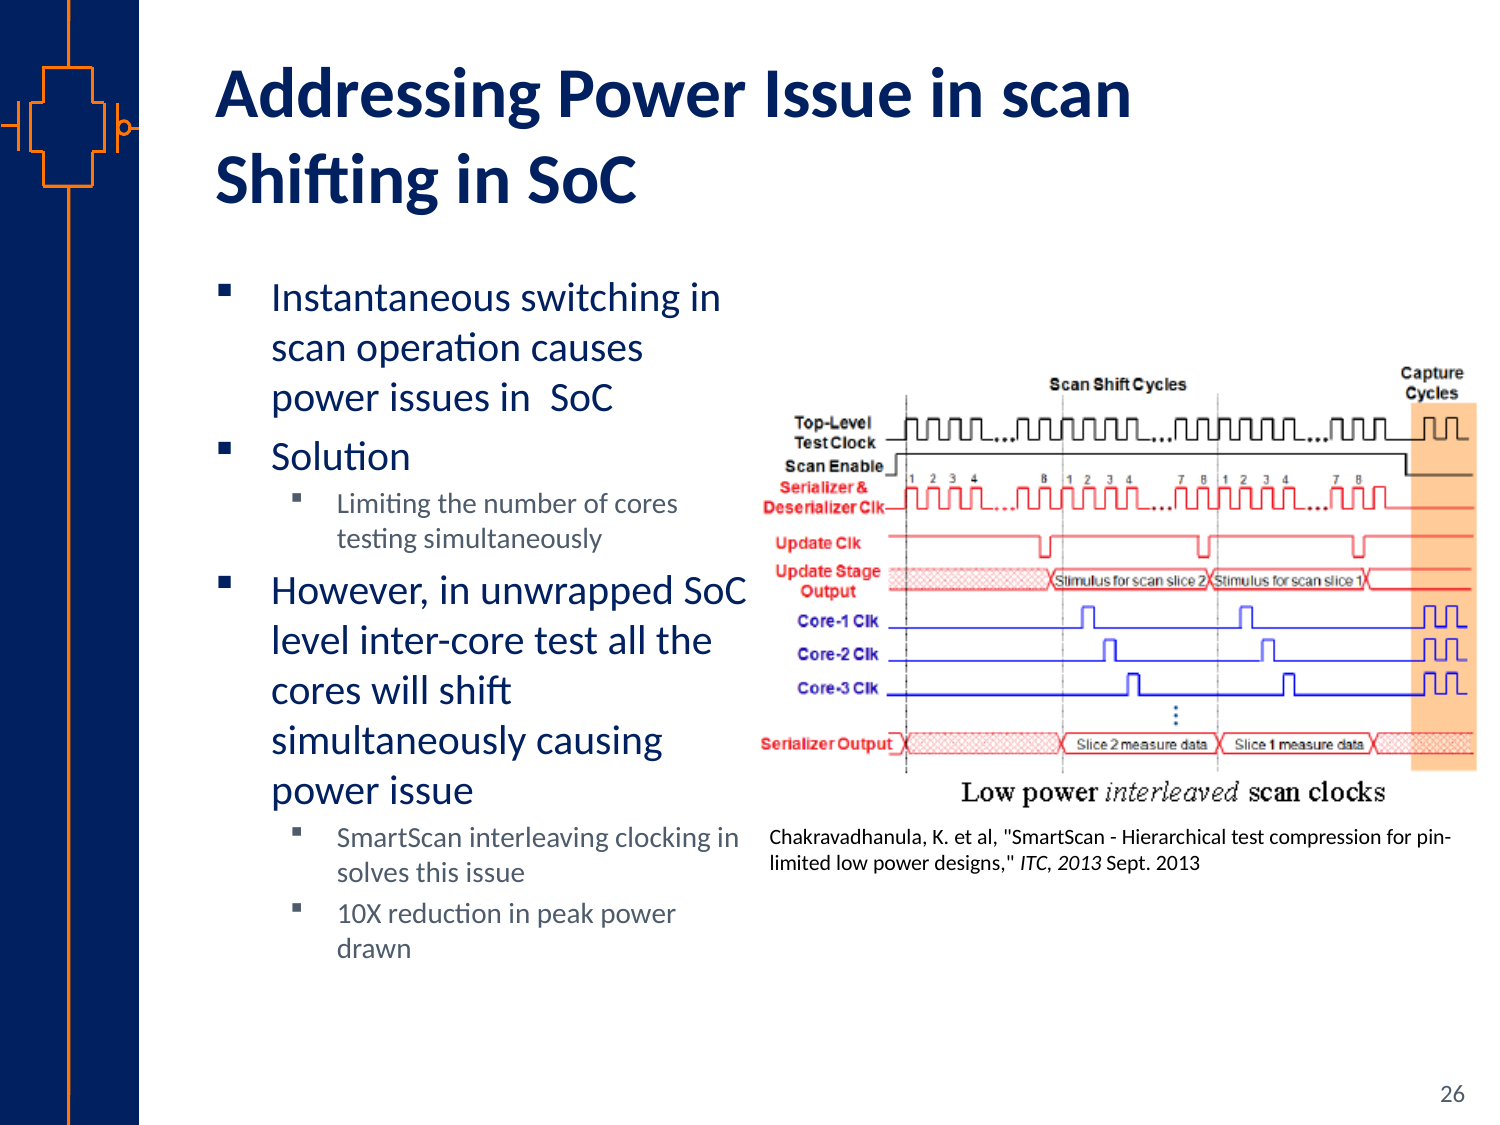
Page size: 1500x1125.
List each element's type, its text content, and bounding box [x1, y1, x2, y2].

list Instantaneous switching in scan operation causes power issues in SoC Solution Limiting the number of cores testing simultaneously However, in unwrapped SoC level inter-core test all the cores will shift simultaneously causing power issue SmartScan interleaving clocking in solves this issue 10X reduction in peak power drawn [200, 262, 769, 988]
text_box Chakravadhanula, K. et al, "SmartScan - Hierarchical test compression for pin-limited low power designs," ITC, 2013 Sept. 2013 [754, 815, 1500, 883]
slide_number 26 [1425, 1062, 1488, 1123]
title Addressing Power Issue in scan Shifting in SoC [200, 37, 1388, 225]
picture [754, 364, 1488, 811]
